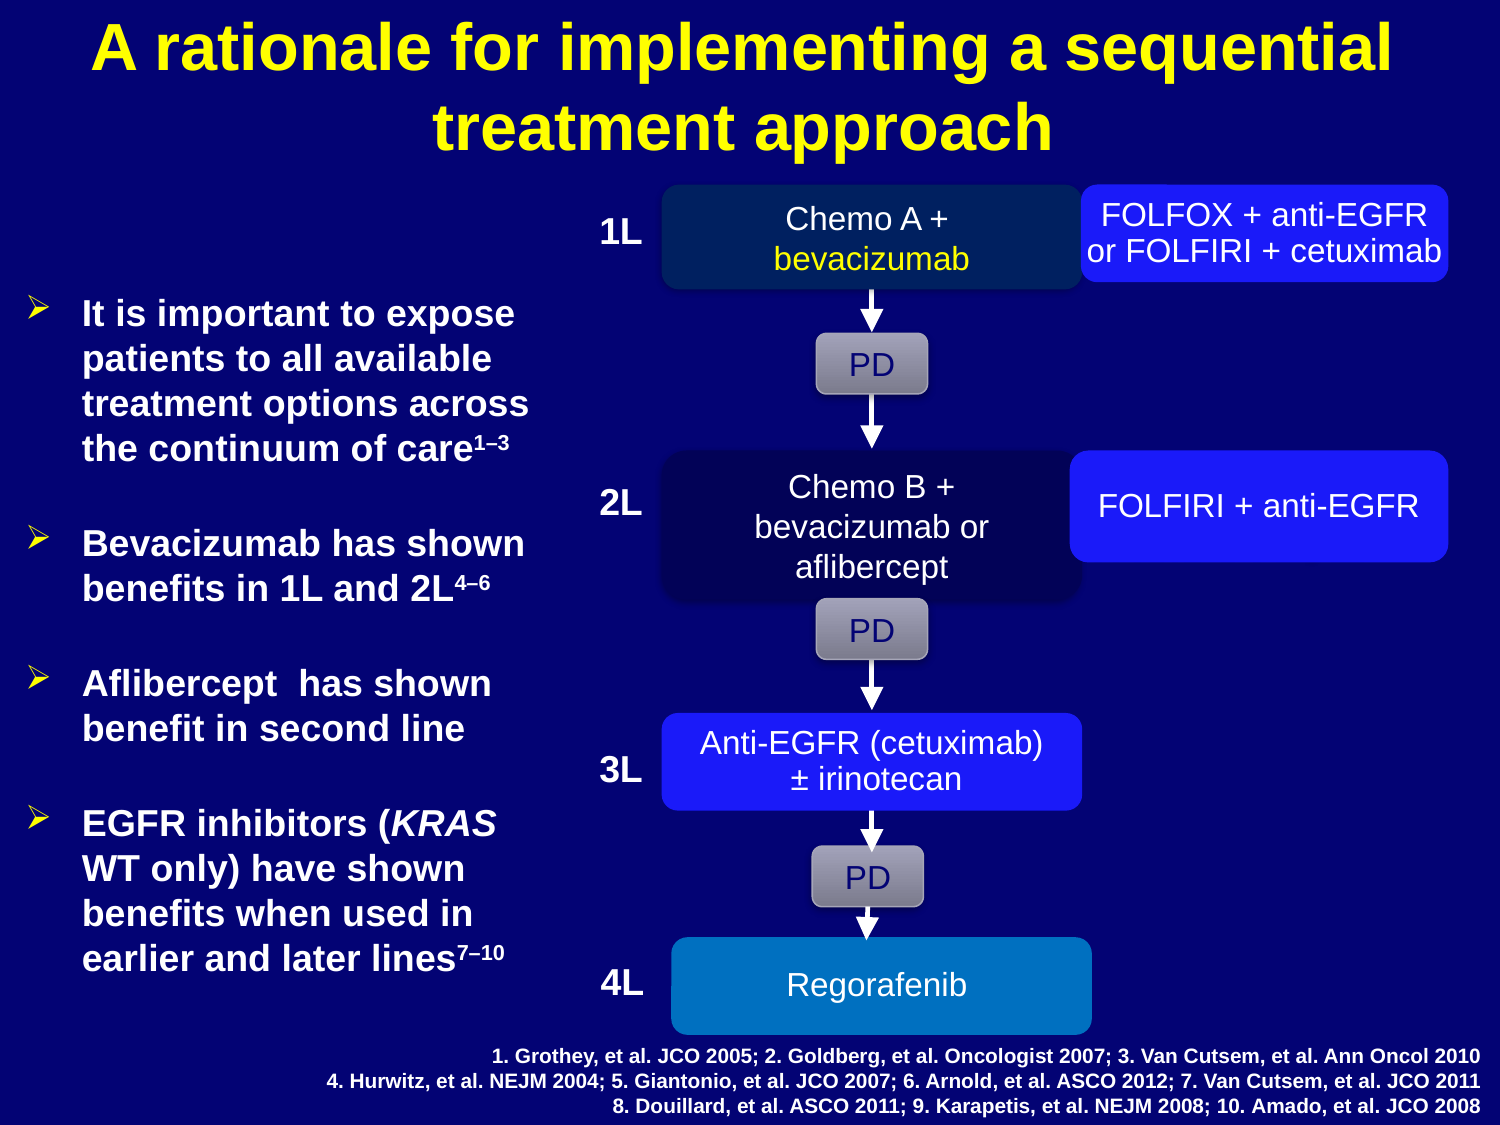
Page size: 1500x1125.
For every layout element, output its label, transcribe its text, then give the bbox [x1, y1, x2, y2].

text_box Chemo B + bevacizumab or aflibercept [661, 450, 1083, 600]
text_box 2L [584, 470, 657, 531]
text_box PD [816, 598, 928, 659]
text_box 1. Grothey, et al. JCO 2005; 2. Goldberg, et al. Oncologist 2007; 3. Van Cutsem, et al. Ann Oncol 2010 4. Hurwitz, et al. NEJM 2004; 5. Giantonio, et al. JCO 2007; 6. Arnold, et al. ASCO 2012; 7. Van Cutsem, et al. JCO 2011 8. Douillard, et al. ASCO 2011; 9. Karapetis, et al. NEJM 2008; 10. Amado, et al. JCO 2008 [102, 1034, 1496, 1125]
text_box PD [812, 846, 924, 907]
text_box Regorafenib [671, 937, 1092, 1035]
text_box Chemo A + bevacizumab [661, 184, 1082, 290]
list It is important to expose patients to all available treatment options across the continuum of care1–3 Bevacizumab has shown benefits in 1L and 2L4–6 Aflibercept has shown benefit in second line EGFR inhibitors (KRAS WT only) have shown benefits when used in earlier and later lines7–10 [25, 289, 549, 1024]
text_box FOLFOX + anti-EGFR or FOLFIRI + cetuximab [1080, 184, 1449, 283]
text_box 3L [584, 737, 661, 798]
text_box 4L [585, 950, 682, 1011]
text_box FOLFIRI + anti-EGFR [1069, 450, 1449, 563]
text_box Anti-EGFR (cetuximab) ± irinotecan [661, 712, 1083, 811]
title A rationale for implementing a sequential treatment approach [75, 0, 1427, 172]
text_box PD [816, 333, 928, 394]
text_box 1L [584, 199, 656, 260]
